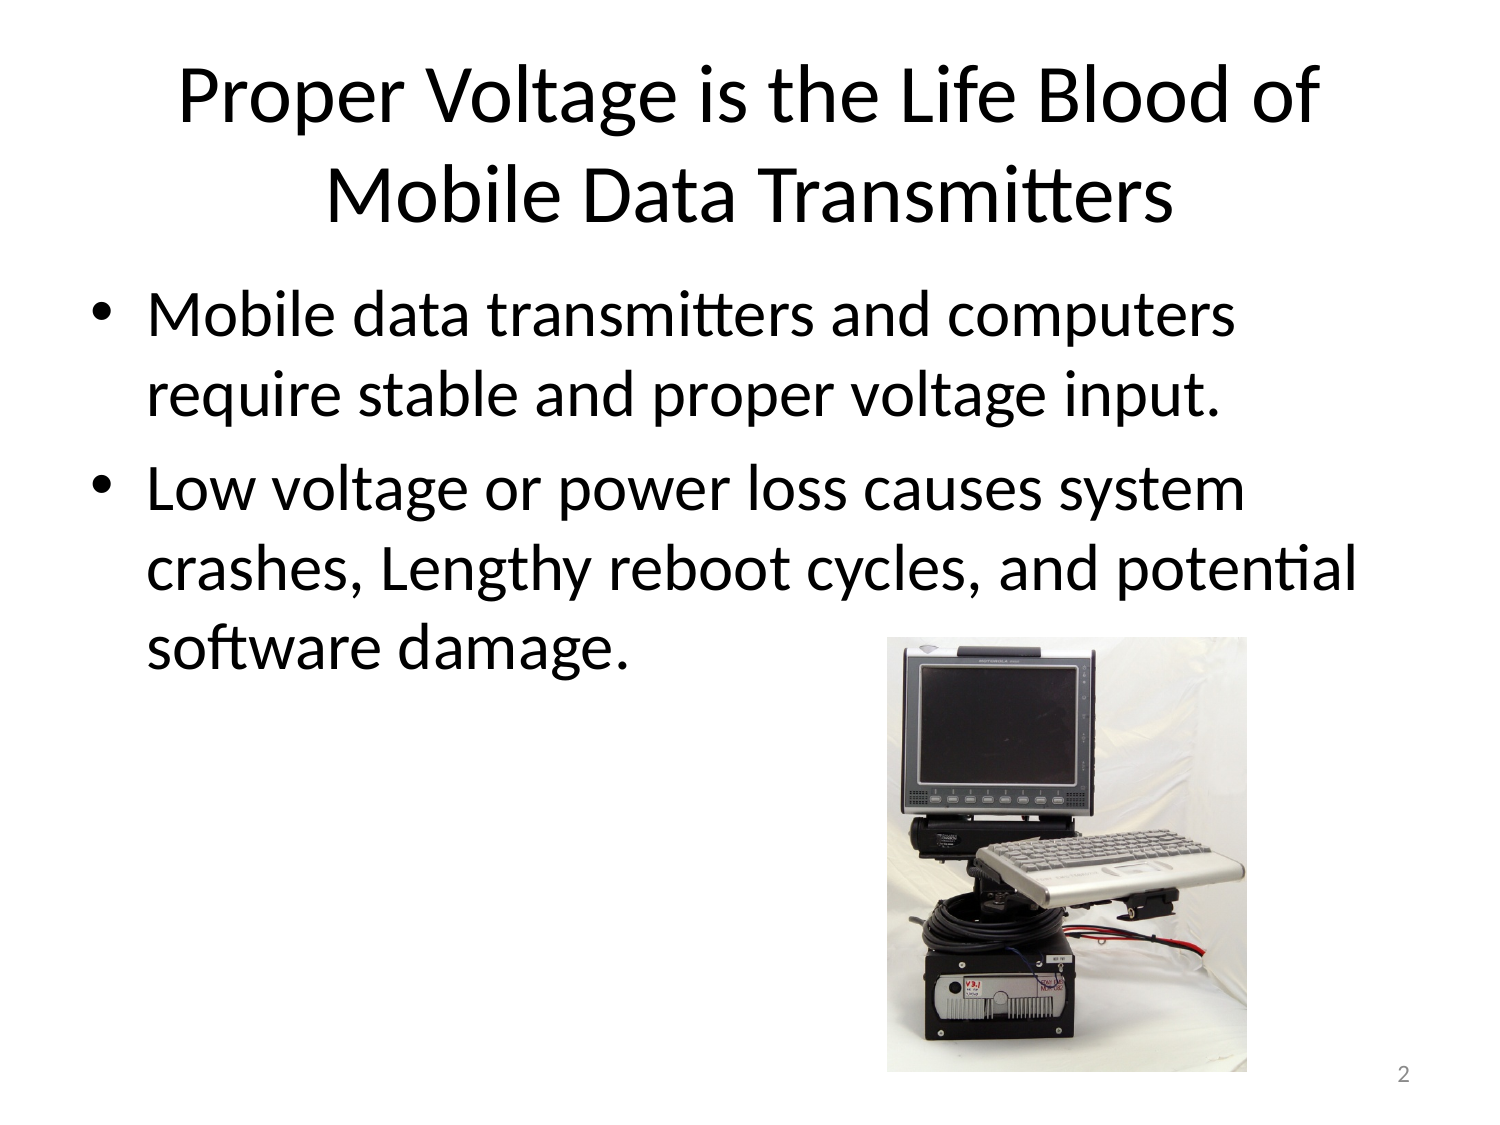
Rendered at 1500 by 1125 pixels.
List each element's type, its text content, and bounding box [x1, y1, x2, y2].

list Mobile data transmitters and computers require stable and proper voltage input. Low voltage or power loss causes system crashes, Lengthy reboot cycles, and potential software damage. [74, 262, 1426, 688]
picture [887, 637, 1247, 1072]
title Proper Voltage is the Life Blood of Mobile Data Transmitters [74, 44, 1426, 233]
slide_number 2 [1074, 1042, 1425, 1103]
